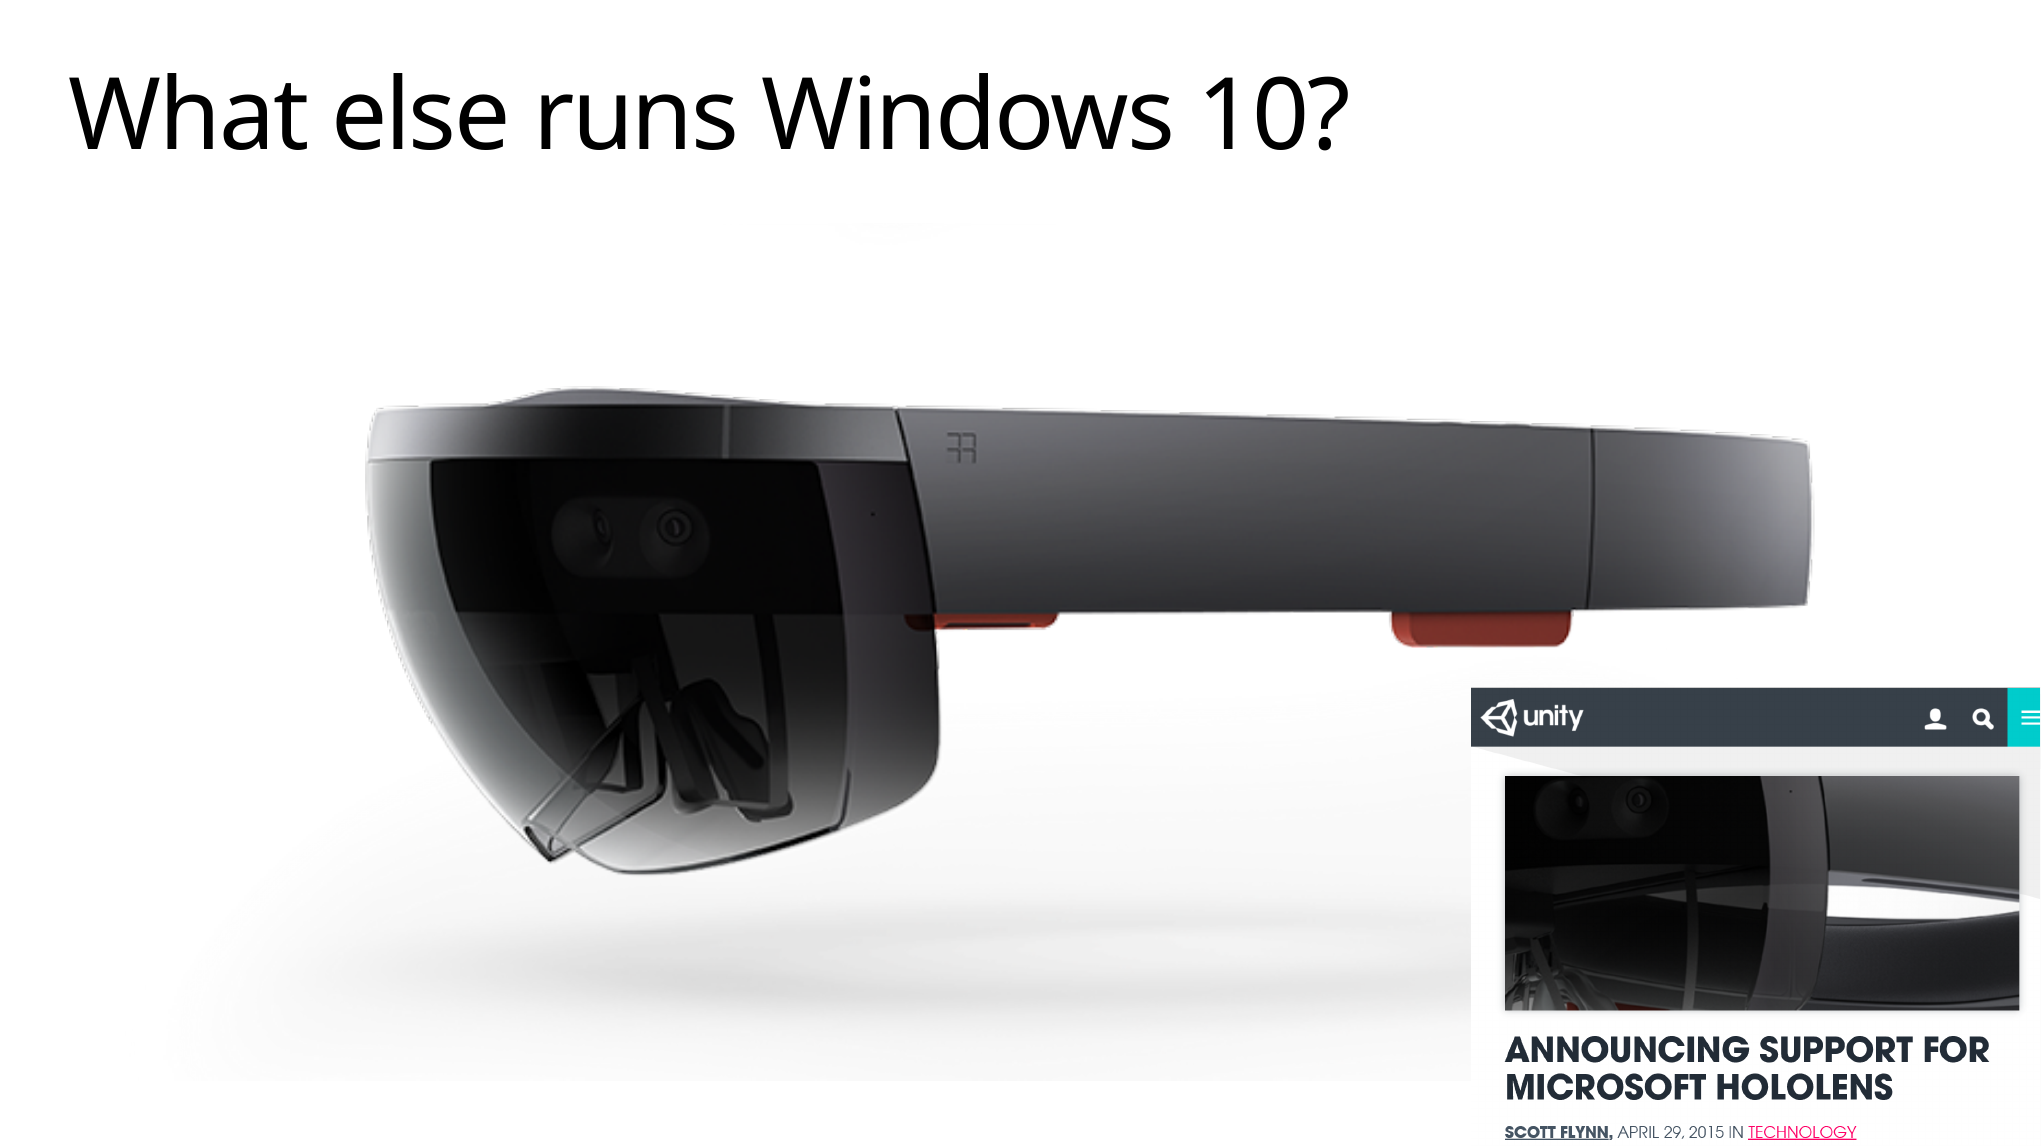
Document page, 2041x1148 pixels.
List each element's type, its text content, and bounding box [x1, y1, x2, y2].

title What else runs Windows 10? [45, 48, 1996, 199]
picture [105, 223, 2041, 1146]
